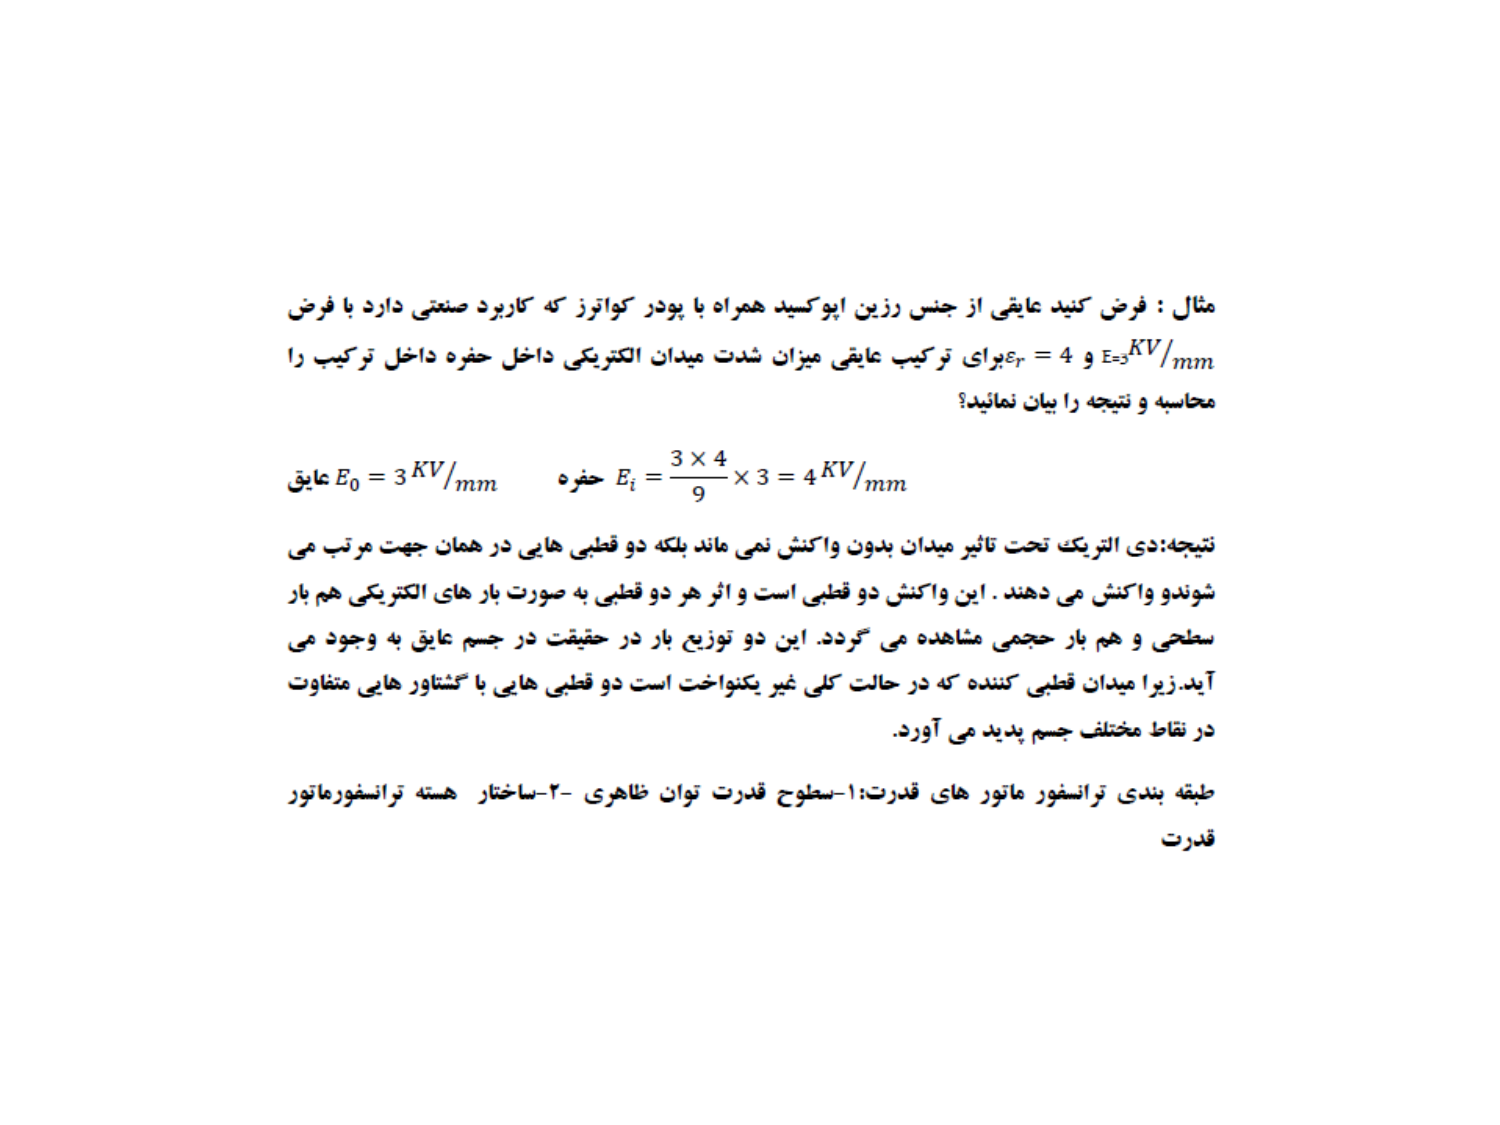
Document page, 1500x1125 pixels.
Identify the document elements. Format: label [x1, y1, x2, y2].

picture [268, 255, 1232, 870]
